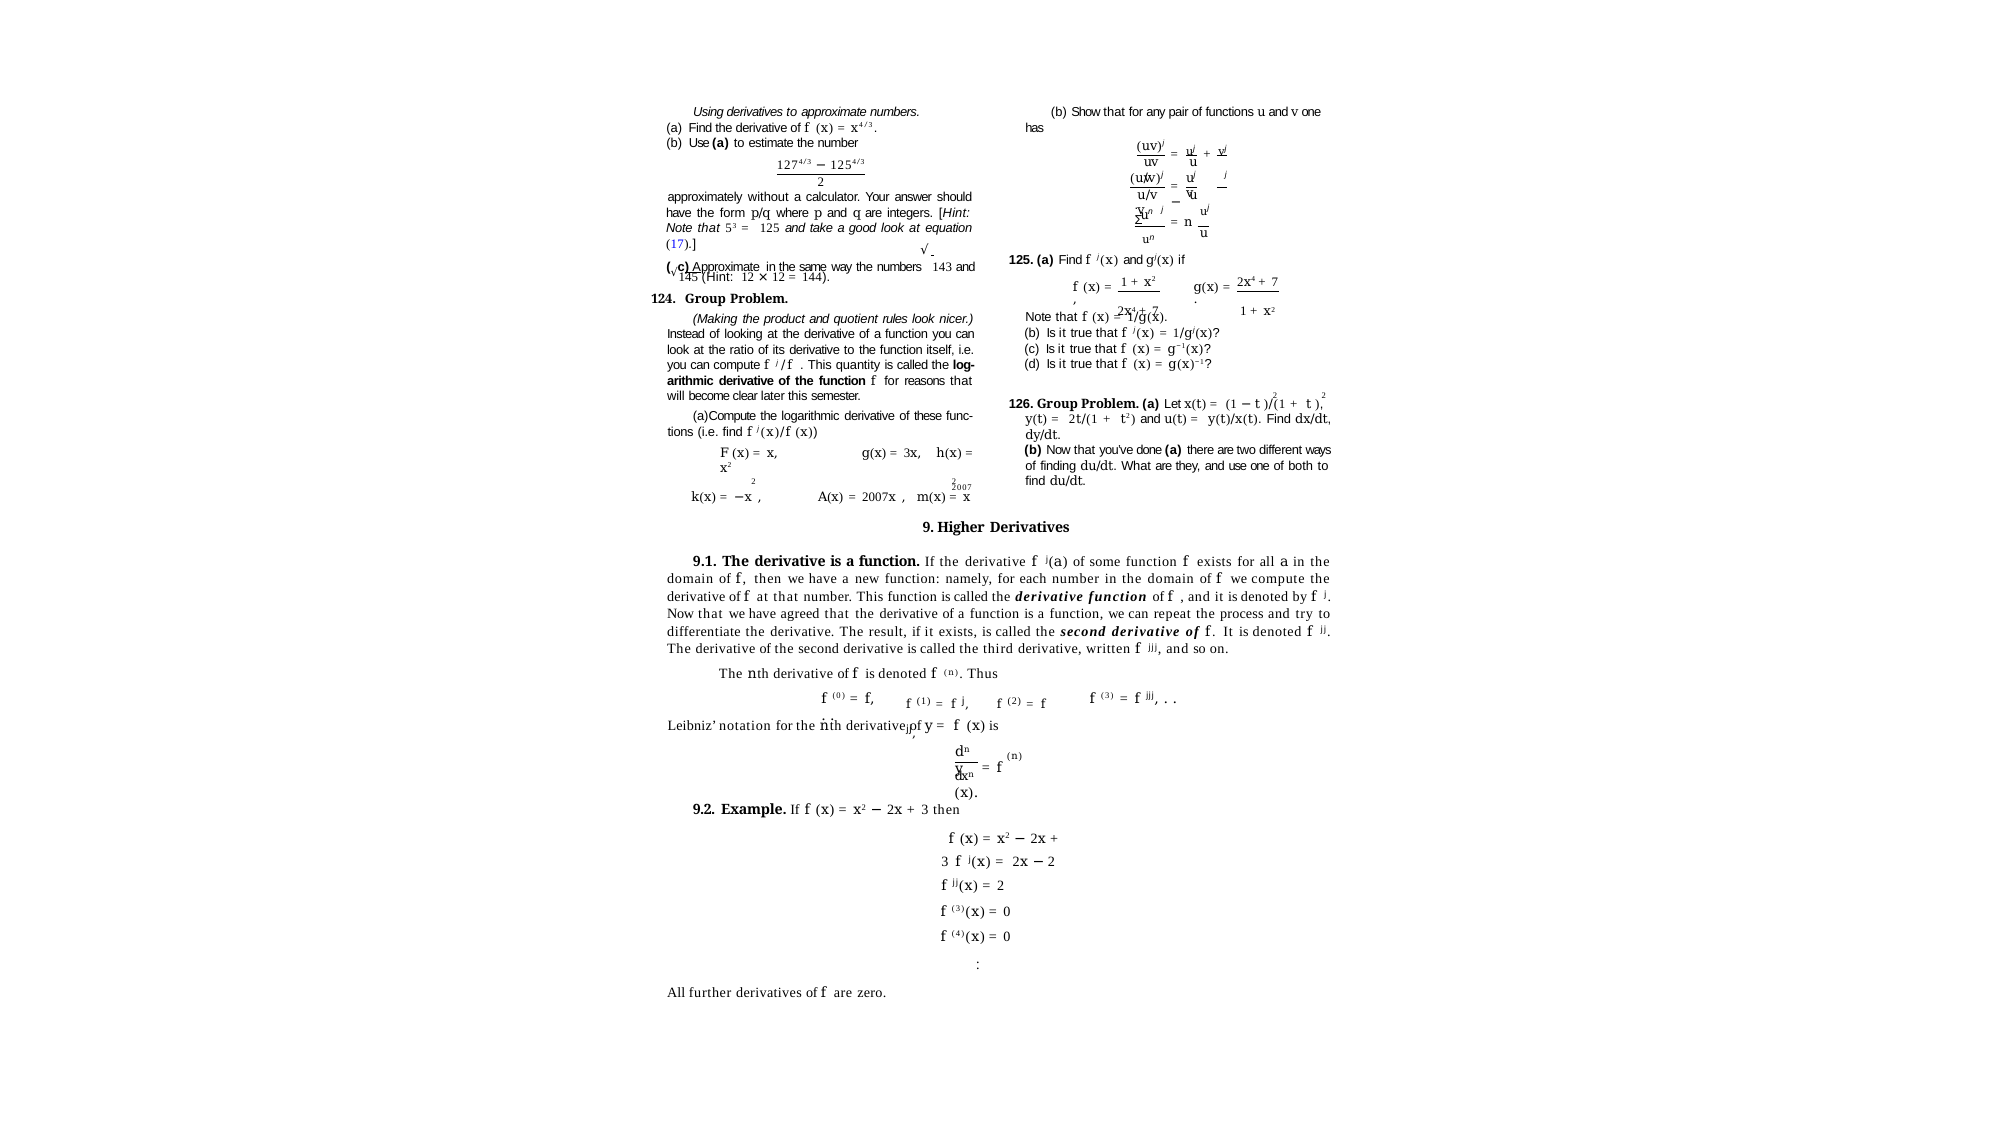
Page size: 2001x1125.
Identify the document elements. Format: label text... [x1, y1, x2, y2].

text_box 2 2 126. Group Problem. (a) Let x(t) = (1 − t )/(1 + t ), [1007, 392, 1336, 411]
text_box All further derivatives of f are zero. [665, 985, 892, 1000]
text_box u v [1184, 168, 1225, 185]
text_box 1274/3 − 1254/3 [775, 155, 866, 172]
text_box 2 approximately without a calculator. Your answer should have the form p/q where p and q are integers. [Hint: Note that 53 = 125 and take a good look at equation (17).] [664, 172, 977, 251]
text_box f (1) = f j, f (2) = f jj, [904, 681, 1060, 687]
text_box Leibniz’ notation for the nth derivative of y = f (x) is [666, 714, 1002, 734]
text_box f (0) = f, f (3) = f jjj, . . . . [819, 687, 1181, 724]
text_box 2x4 + 7 [1235, 272, 1281, 280]
text_box g(x) = . 1 + x2 [1192, 280, 1287, 318]
text_box dxn = f (x). [953, 750, 1049, 798]
text_box 9. Higher Derivatives 9.1. The derivative is a function. If the derivative f j(a) of some function f exists for all a in the domain of f, then we have a new function: namely, for each number in the domain of f we compute the derivative of f at that number. This function is called the derivative function of f , and it is denoted by f j. Now that we have agreed that the derivative of a function is a function, we can repeat the process and try to differentiate the derivative. The result, if it exists, is called the second derivative of f. It is denoted f jj. The derivative of the second derivative is called the third derivative, written f jjj, and so on. The nth derivative of f is denoted f (n). Thus [665, 516, 1337, 682]
text_box has [1024, 117, 1045, 135]
text_box (b) Show that for any pair of functions u and v one [1049, 102, 1334, 119]
text_box j [1160, 202, 1166, 215]
text_box uj vj [1184, 130, 1229, 158]
text_box (uv)j [1135, 135, 1166, 153]
text_box √ [919, 240, 956, 250]
text_box Note that f (x) = 1/g(x). Is it true that f j(x) = 1/gj(x)? Is it true that f (x) = g−1(x)? Is it true that f (x) = g(x)−1? [1022, 307, 1221, 372]
text_box j j [1192, 167, 1229, 179]
text_box uj = n u [1169, 201, 1210, 241]
text_box (√c) Approximate in the same way the numbers 143 and [665, 250, 976, 259]
text_box uv u v [1142, 152, 1227, 185]
text_box f (1) = f j, f (2) = f jj, [904, 724, 1060, 740]
text_box 145 (Hint: 12 × 12 = 144). Group Problem. (Making the product and quotient rules look nicer.) Instead of looking at the derivative of a function you can look at the ratio of its derivative to the function itself, i.e. you can compute f j/f . This quantity is called the log- arithmic derivative of the function f for reasons that will become clear later this semester. Compute the logarithmic derivative of these func- tions (i.e. find f j(x)/f (x)) F (x) = x, g(x) = 3x, h(x) = x2 2 2 2007 k(x) = −x , A(x) = 2007x , m(x) = x [649, 259, 979, 504]
text_box 125. (a) Find f j(x) and gj(x) if [1007, 250, 1193, 267]
text_box . [974, 953, 982, 973]
text_box 1 + x2 [1119, 272, 1158, 280]
text_box = − [1169, 176, 1184, 185]
text_box (u/v) [1128, 168, 1163, 185]
text_box f (x) = , 2x4 + 7 [1071, 280, 1167, 307]
text_box 9.2. Example. If f (x) = x2 − 2x + 3 then f (x) = x2 − 2x + 3 f j(x) = 2x − 2 f jj(x) = 2 f (3)(x) = 0 f (4)(x) = 0 [691, 798, 1068, 945]
text_box un [1141, 220, 1158, 246]
text_box u/v u v [1135, 185, 1227, 218]
text_box . Σ [1133, 195, 1163, 228]
text_box . [974, 948, 982, 953]
text_box = + [1169, 144, 1184, 152]
text_box dny [953, 740, 979, 750]
text_box j [1160, 167, 1166, 179]
text_box Using derivatives to approximate numbers. Find the derivative of f (x) = x4/3. Use (a) to estimate the number [665, 102, 928, 151]
text_box y(t) = 2t/(1 + t2) and u(t) = y(t)/x(t). Find dx/dt, dy/dt. (b) Now that you’ve done (a) there are two different ways of finding du/dt. What are they, and use one of both to find du/dt. [1022, 409, 1336, 489]
